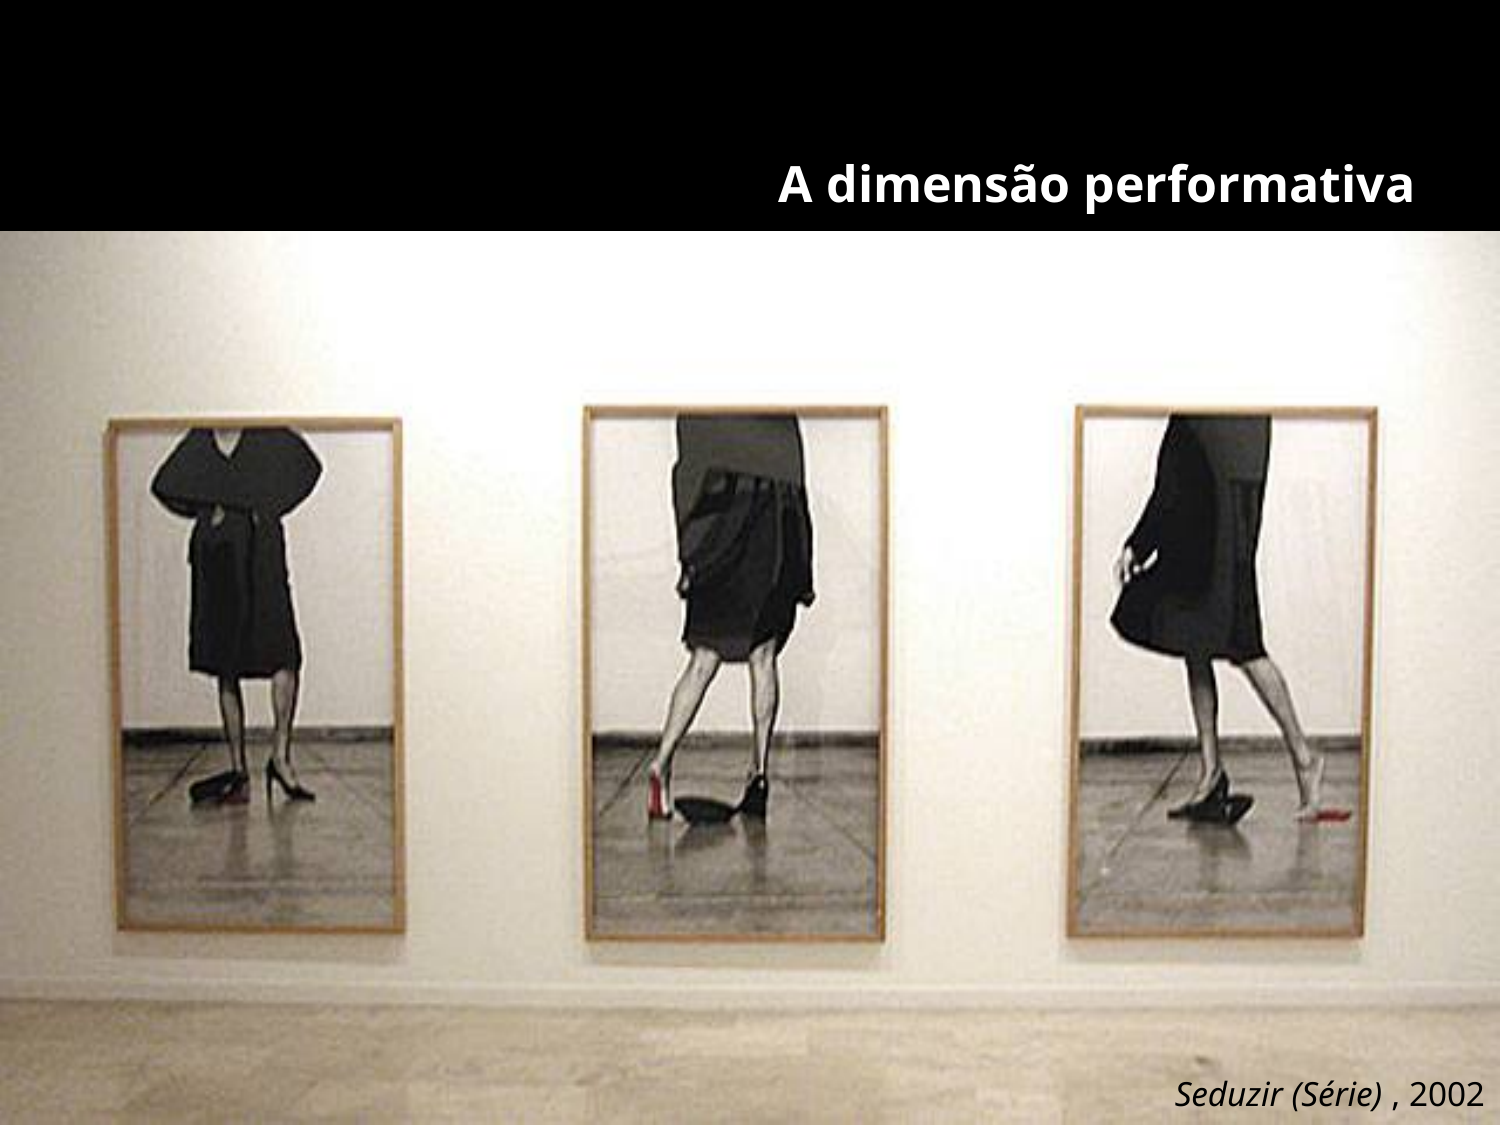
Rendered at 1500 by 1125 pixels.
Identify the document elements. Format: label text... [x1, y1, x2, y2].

text_box A dimensão performativa [572, 125, 1424, 230]
picture [0, 231, 1500, 1125]
